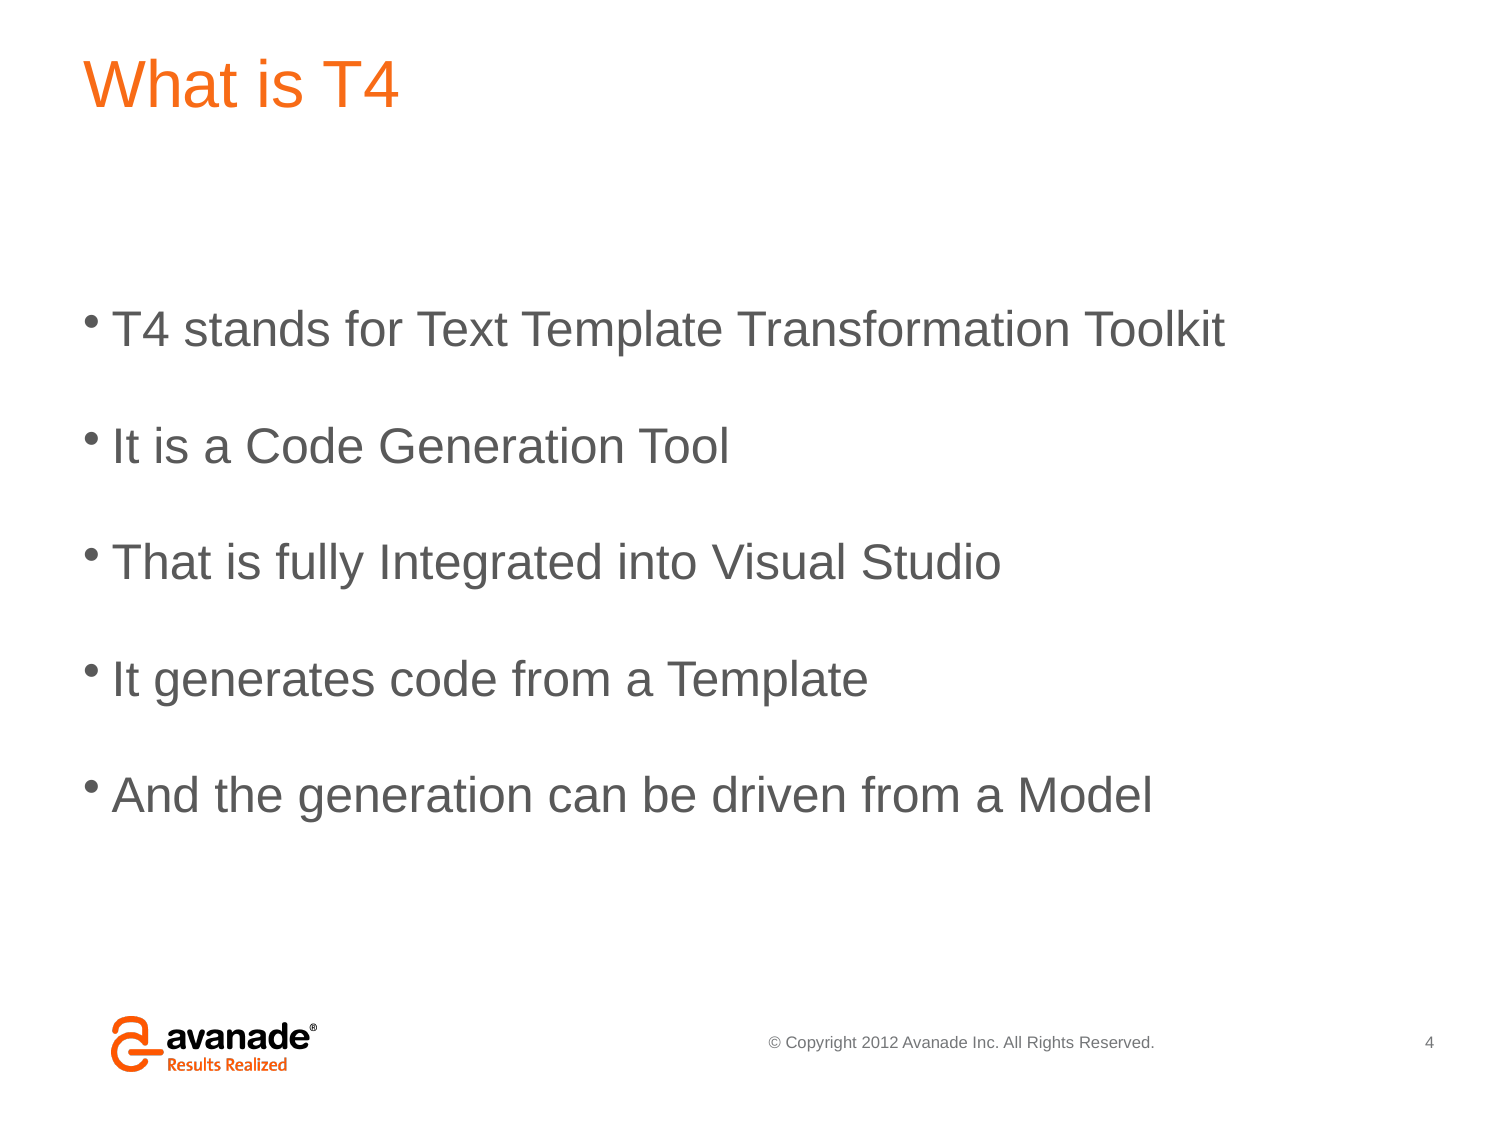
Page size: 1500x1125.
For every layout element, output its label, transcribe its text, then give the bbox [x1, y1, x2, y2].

title What is T4 [82, 49, 1419, 200]
picture [111, 1016, 317, 1072]
slide_number 4 [1424, 1033, 1500, 1058]
list T4 stands for Text Template Transformation Toolkit It is a Code Generation Tool That is fully Integrated into Visual Studio It generates code from a Template And the generation can be driven from a Model [82, 239, 1419, 966]
